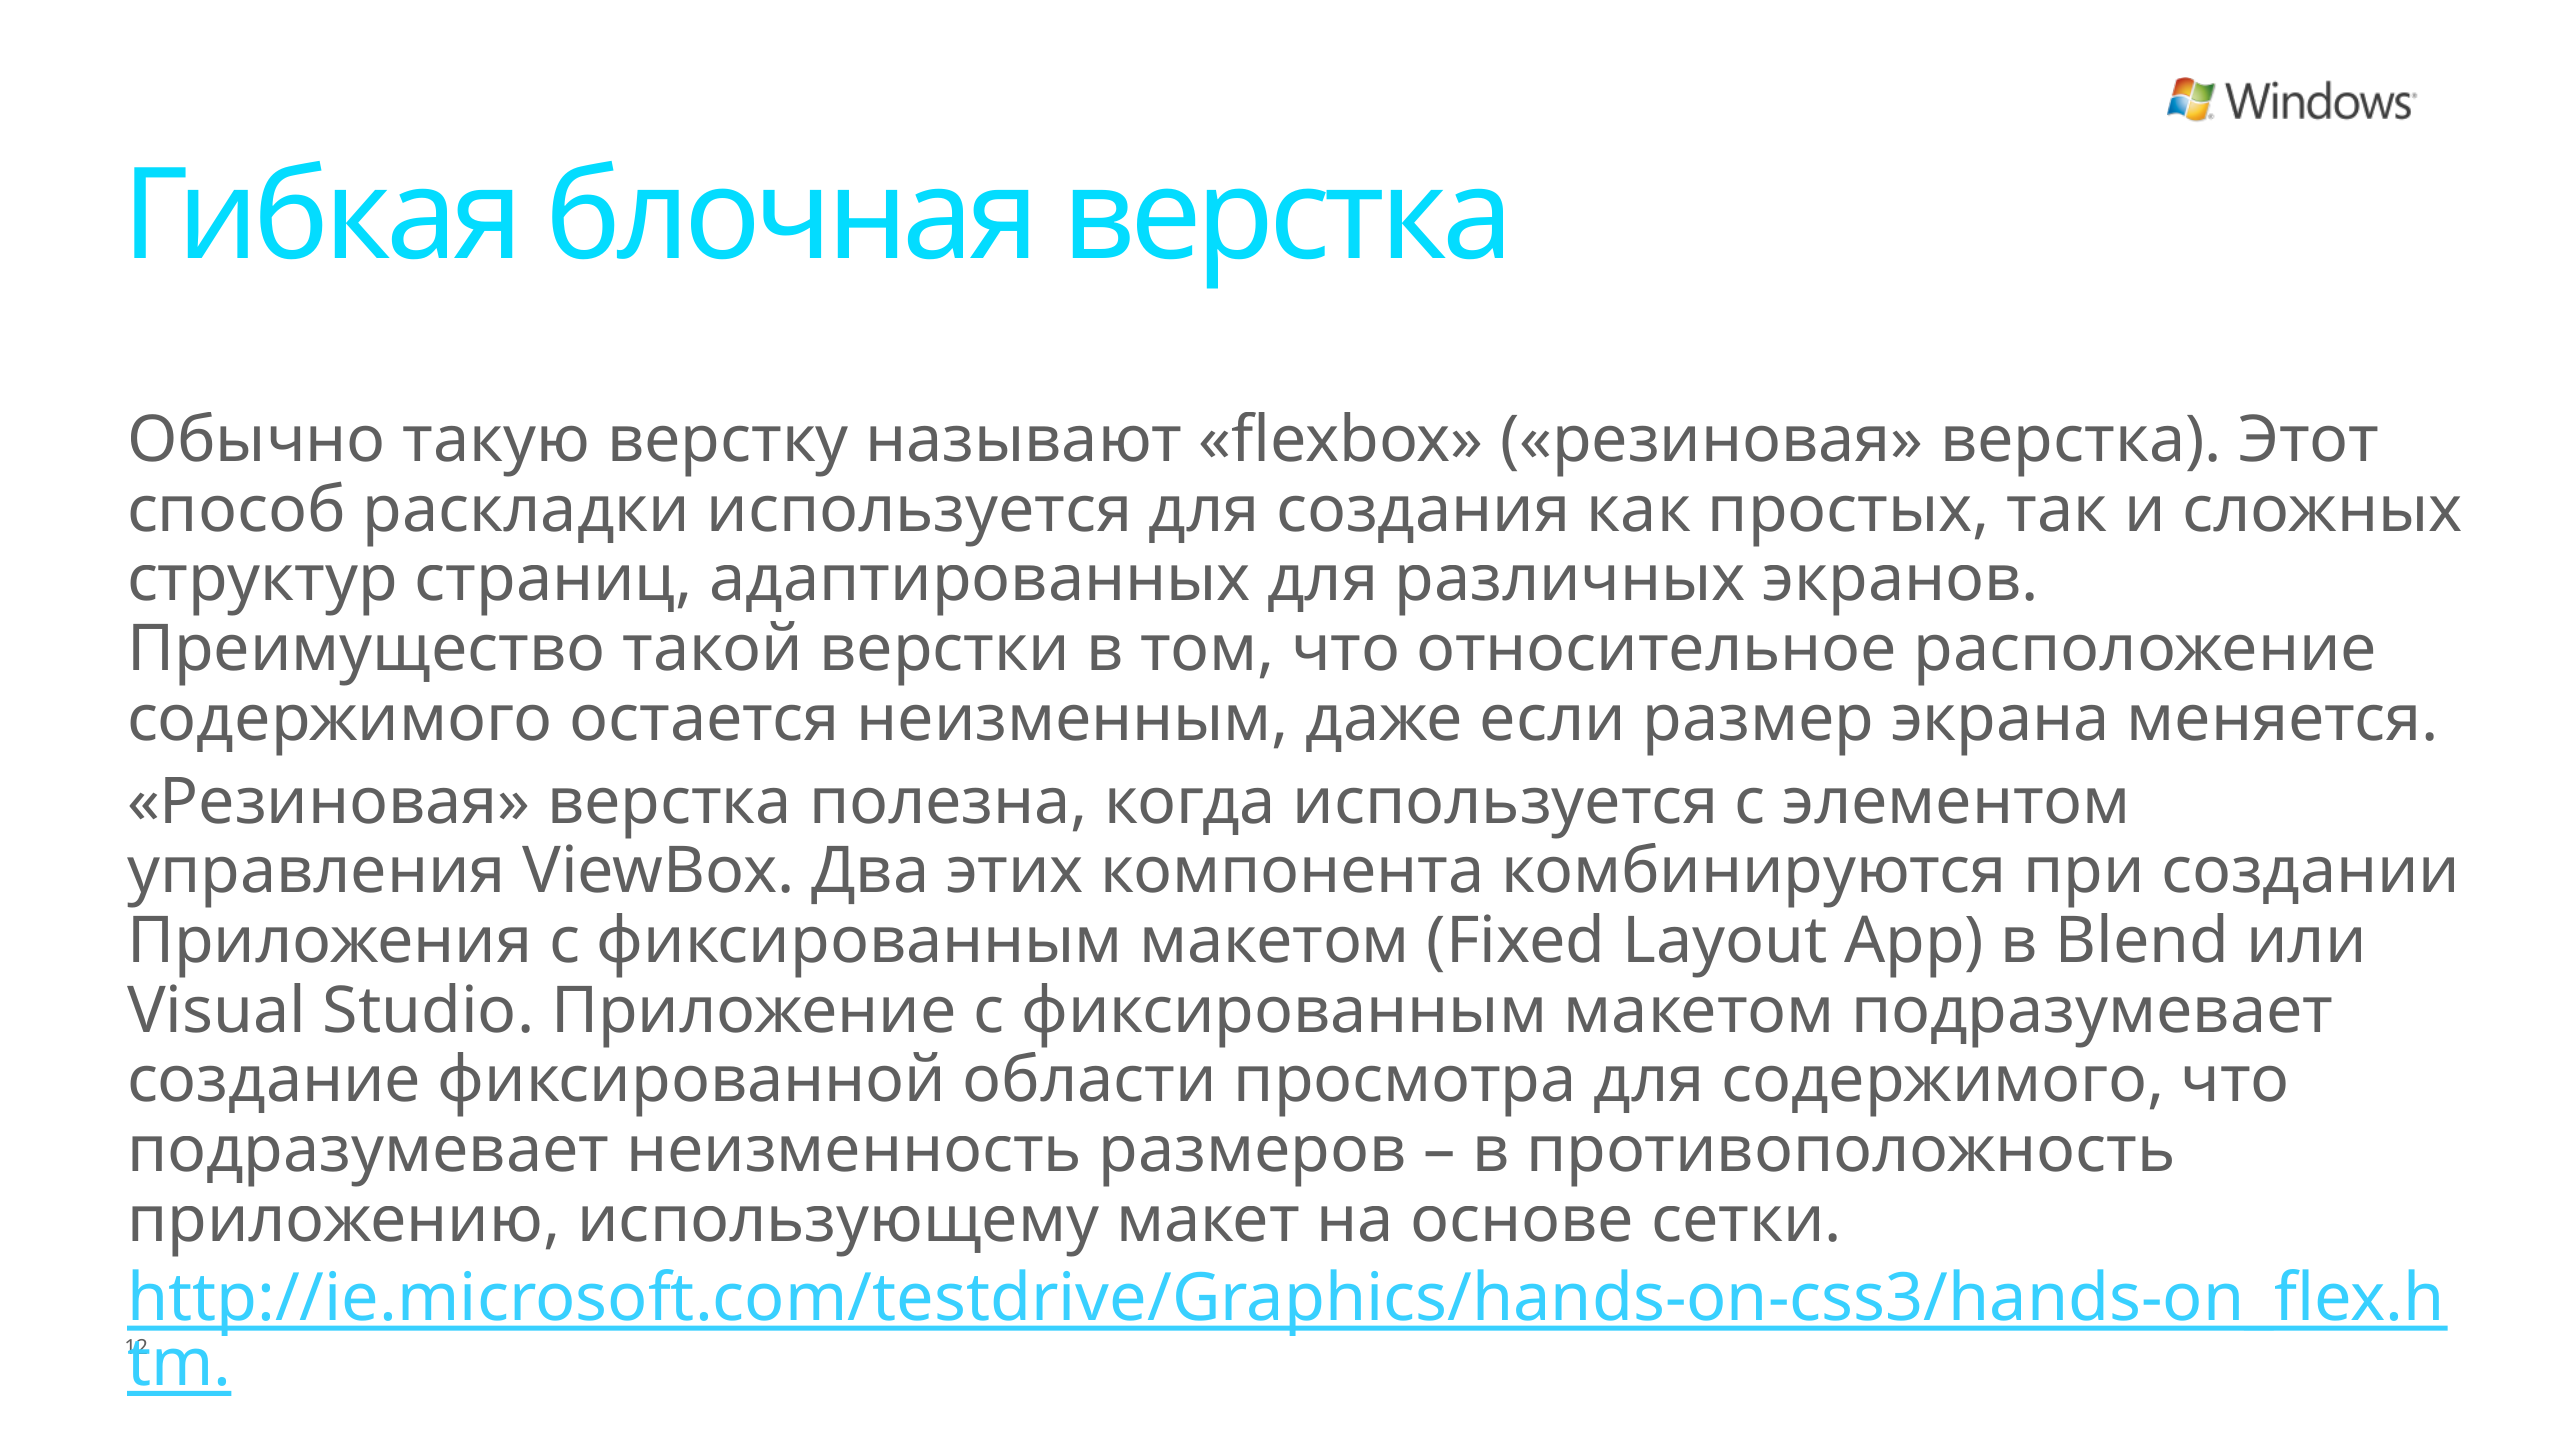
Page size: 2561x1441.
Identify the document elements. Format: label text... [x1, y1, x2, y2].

list Обычно такую верстку называют «flexbox» («резиновая» верстка). Этот способ раскладки используется для создания как простых, так и сложных структур страниц, адаптированных для различных экранов. Преимущество такой верстки в том, что относительное расположение содержимого остается неизменным, даже если размер экрана меняется. «Резиновая» верстка полезна, когда используется с элементом управления ViewBox. Два этих компонента комбинируются при создании Приложения с фиксированным макетом (Fixed Layout App) в Blend или Visual Studio. Приложение с фиксированным макетом подразумевает создание фиксированной области просмотра для содержимого, что подразумевает неизменность размеров – в противоположность приложению, использующему макет на основе сетки. http://ie.microsoft.com/testdrive/Graphics/hands-on-css3/hands-on_flex.htm. [127, 405, 2470, 1417]
title Гибкая блочная верстка [122, 48, 2465, 286]
